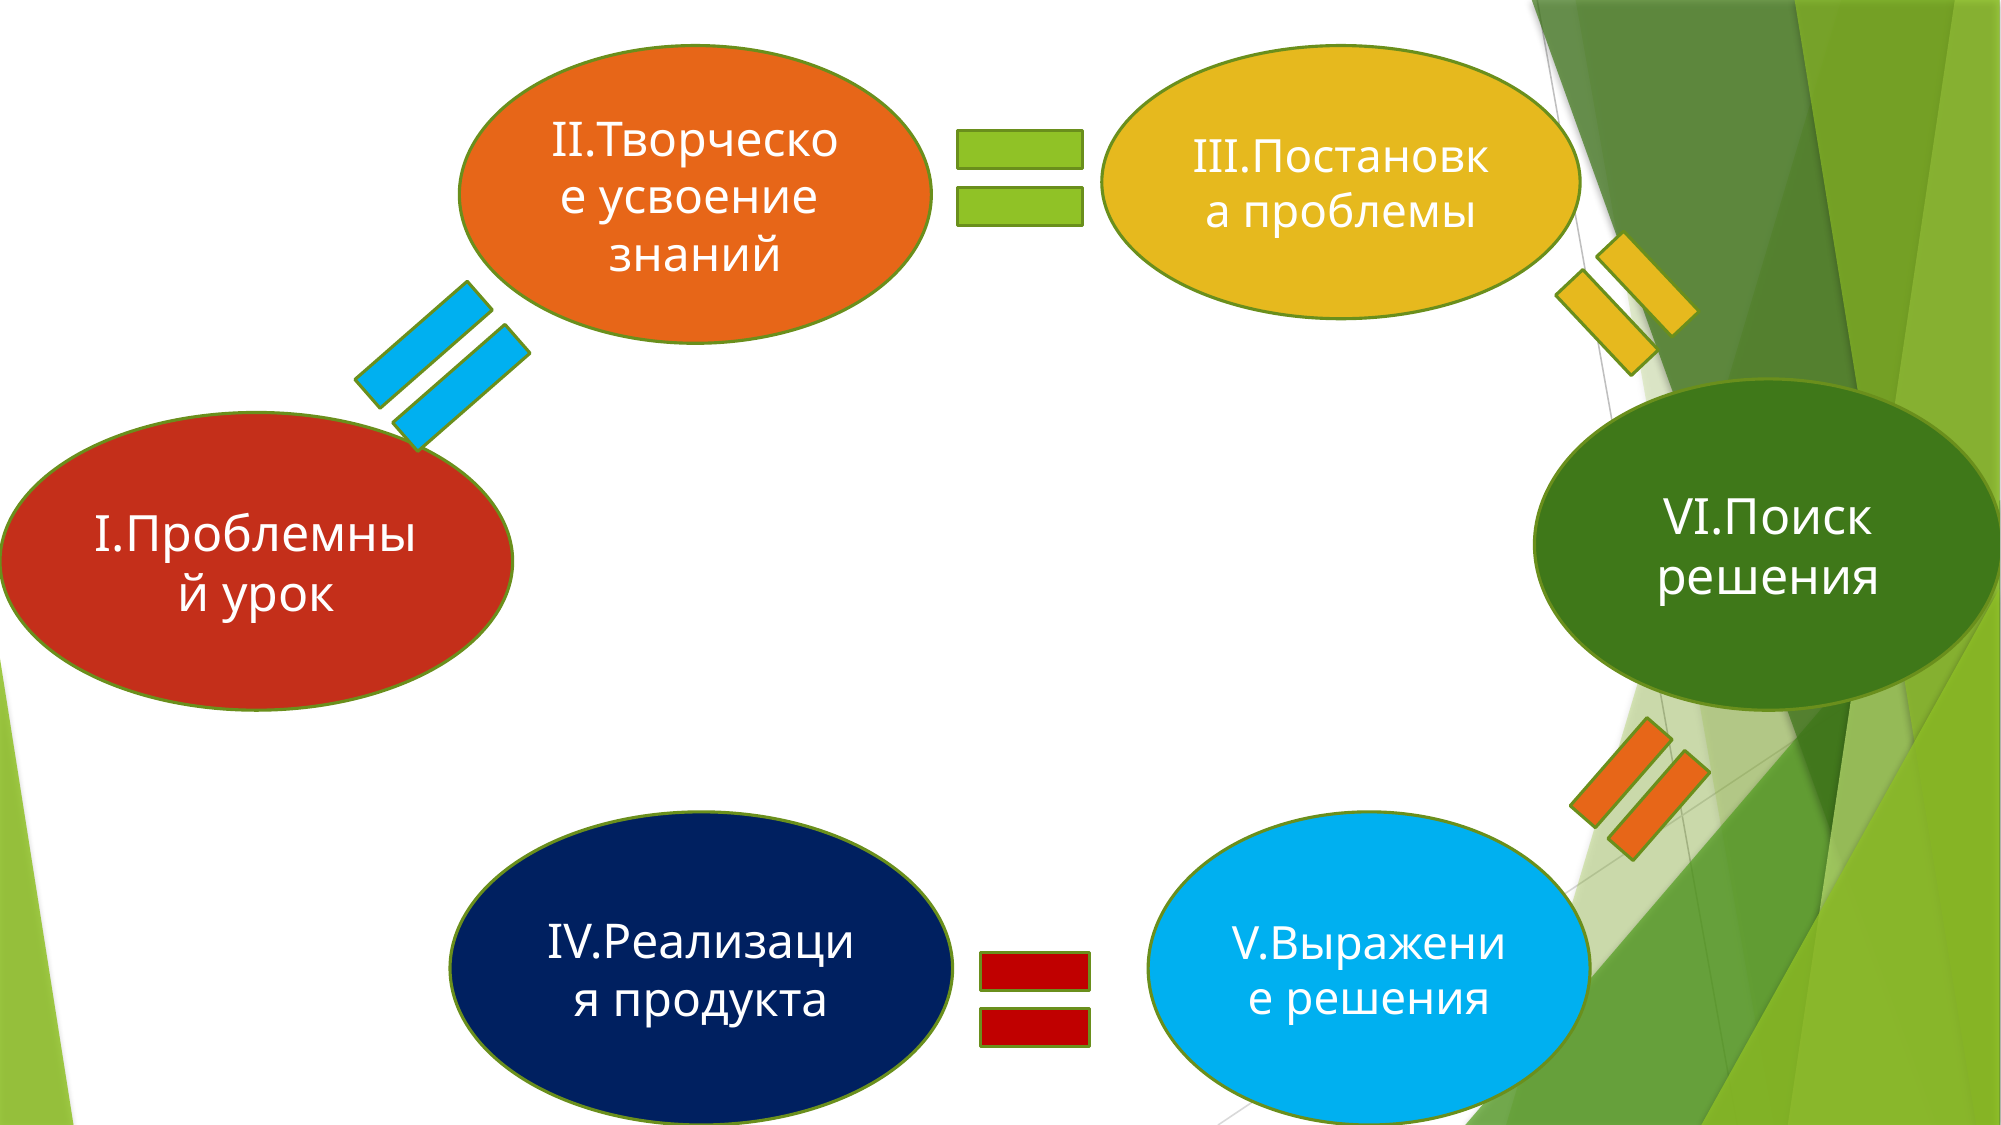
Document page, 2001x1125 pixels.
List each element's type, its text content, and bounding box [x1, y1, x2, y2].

text_box V.Выражение решения [1146, 810, 1592, 1125]
text_box [979, 1007, 1091, 1048]
text_box [956, 186, 1084, 227]
text_box [1595, 230, 1701, 339]
text_box III.Постановка проблемы [1100, 43, 1582, 321]
text_box VI.Поиск решения [1532, 377, 2000, 712]
text_box [1554, 268, 1660, 377]
text_box [1606, 749, 1712, 862]
text_box [1569, 716, 1674, 829]
text_box [391, 323, 532, 453]
text_box I.Проблемный урок [0, 410, 515, 712]
text_box IV.Реализация продукта [448, 810, 955, 1125]
text_box [353, 280, 494, 410]
text_box II.Творческое усвоение знаний [457, 43, 933, 345]
text_box [979, 951, 1091, 992]
text_box [956, 129, 1084, 170]
